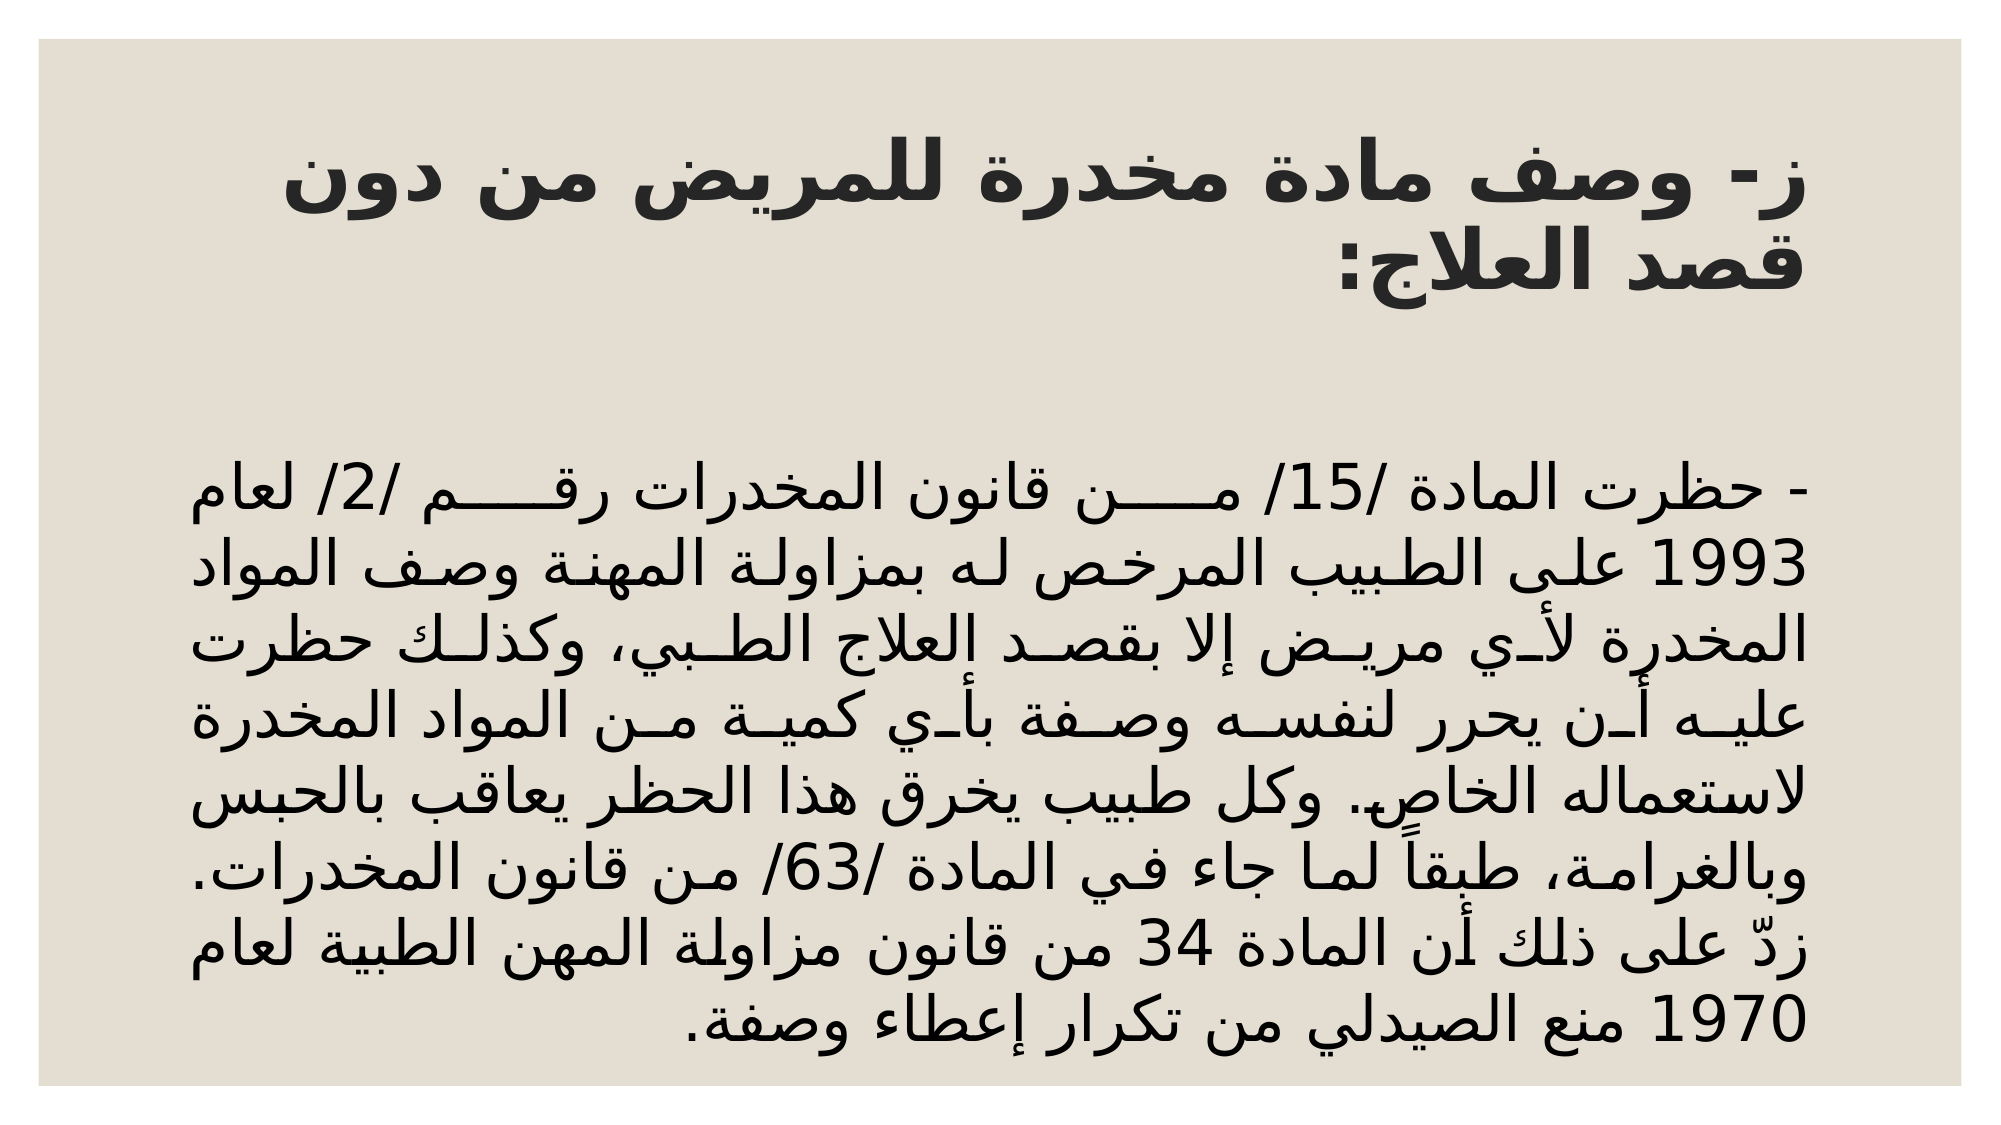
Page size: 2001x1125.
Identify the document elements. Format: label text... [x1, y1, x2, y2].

list - حظرت المادة /15/ من قانون المخدرات رقم /2/ لعام 1993 على الطبيب المرخص له بمزاولة المهنة وصف المواد المخدرة لأي مريض إلا بقصد العلاج الطبي، وكذلك حظرت عليه أن يحرر لنفسه وصفة بأي كمية من المواد المخدرة لاستعماله الخاص. وكل طبيب يخرق هذا الحظر يعاقب بالحبس وبالغرامة، طبقاً لما جاء في المادة /63/ من قانون المخدرات. زدّ على ذلك أن المادة 34 من قانون مزاولة المهن الطبية لعام 1970 منع الصيدلي من تكرار إعطاء وصفة. [174, 345, 1825, 1077]
title ز- وصف مادة مخدرة للمريض من دون قصد العلاج: [174, 105, 1825, 331]
